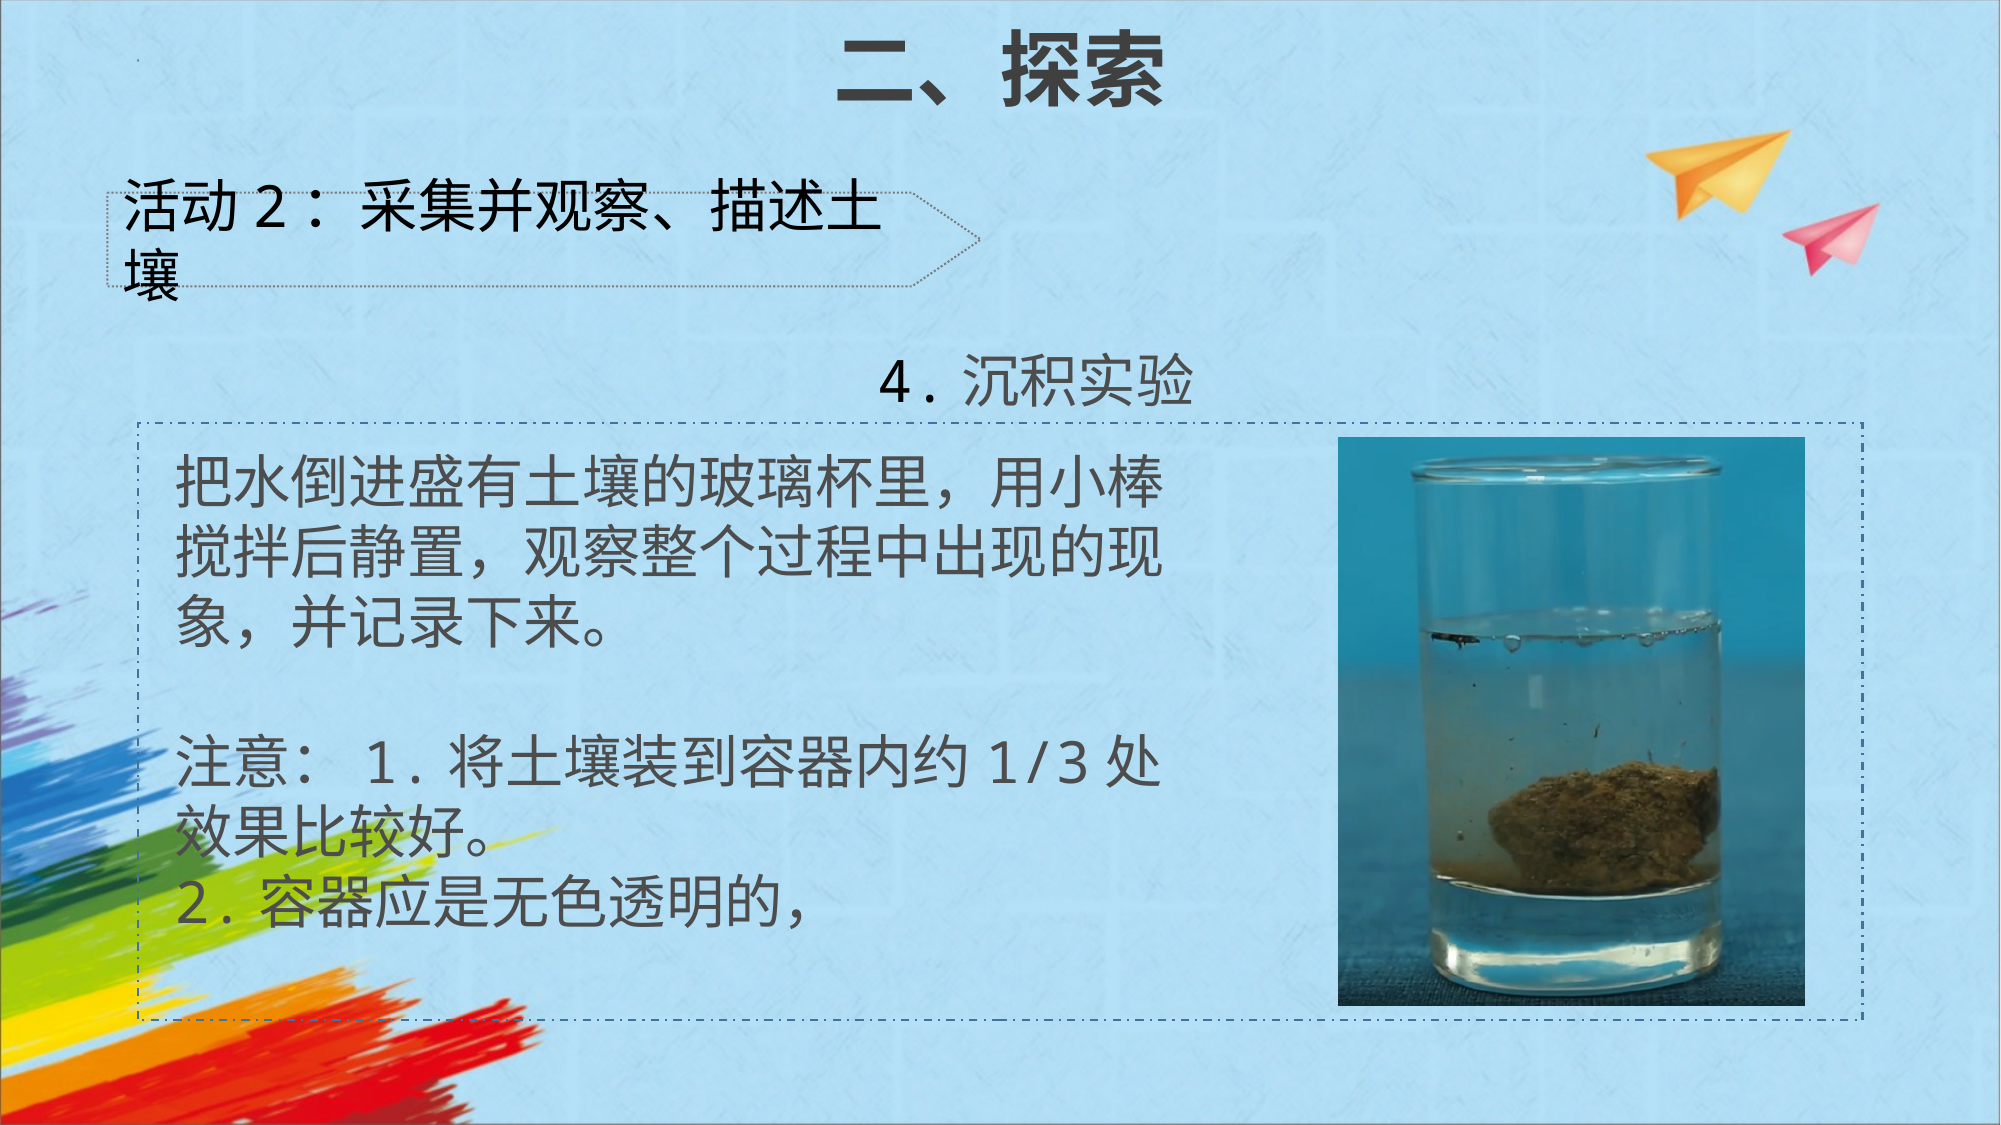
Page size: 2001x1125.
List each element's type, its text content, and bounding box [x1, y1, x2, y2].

picture [0, 0, 2001, 1125]
text_box [137, 422, 1864, 1021]
title 二、探索 [137, 0, 1863, 135]
text_box 4.沉积实验 [627, 301, 1445, 422]
text_box 活动2：采集并观察、描述土壤 [106, 191, 981, 288]
